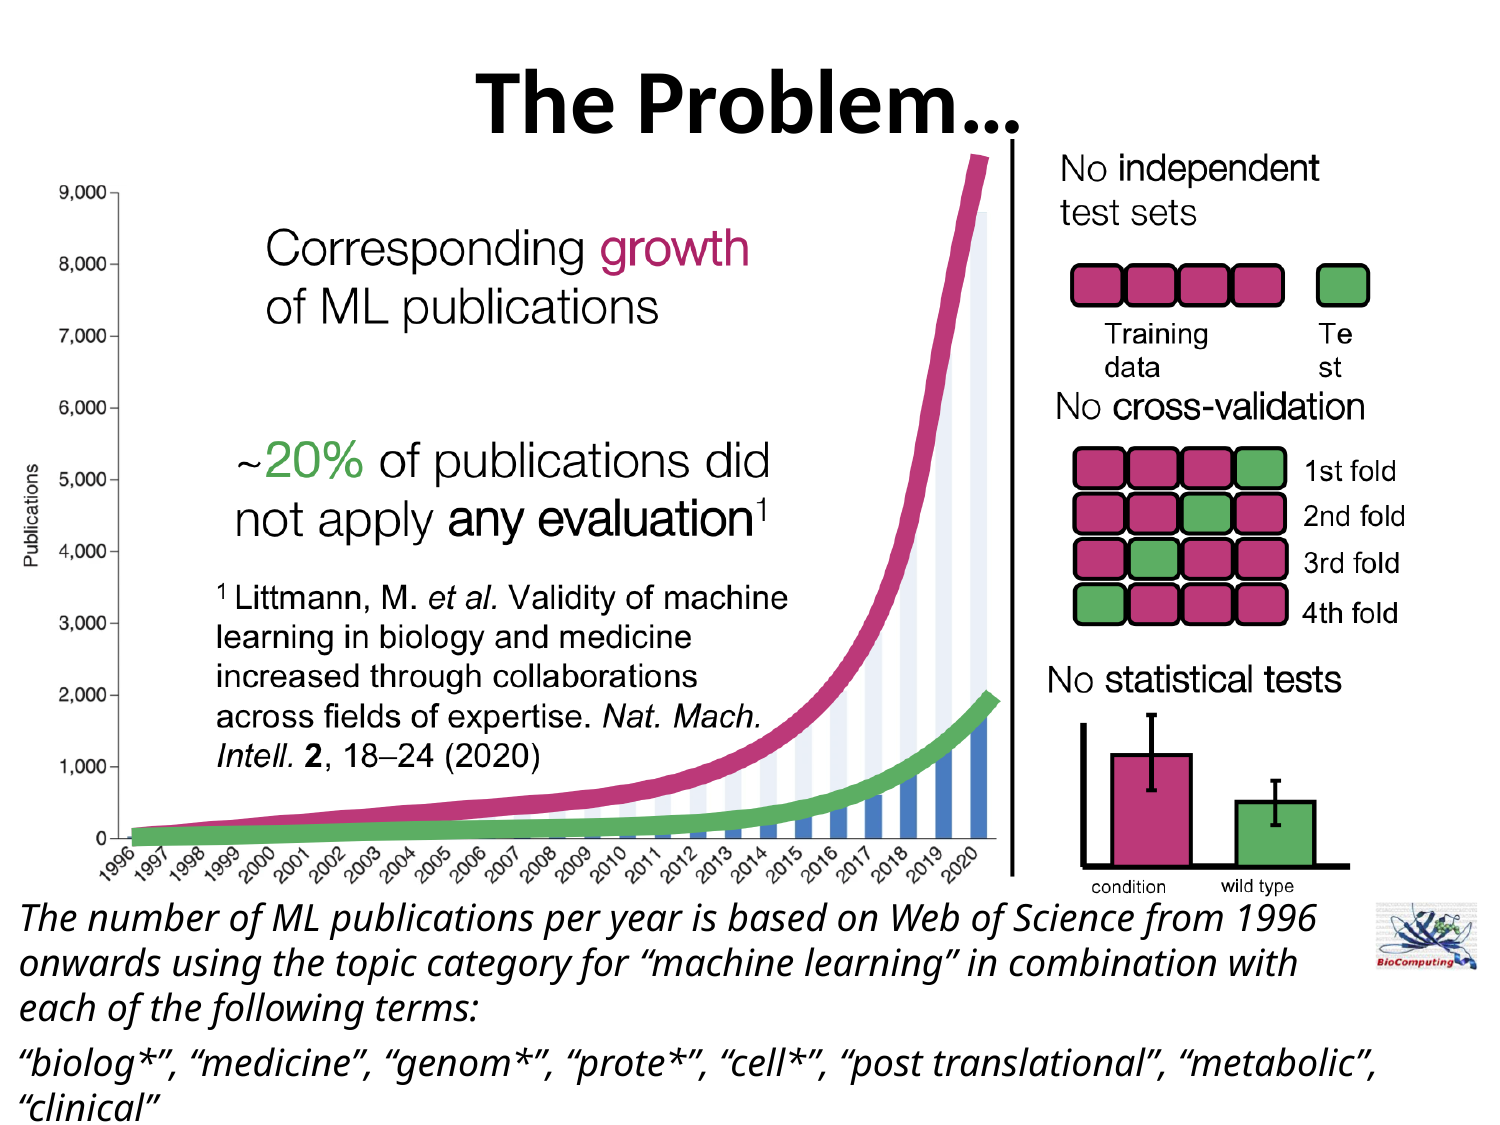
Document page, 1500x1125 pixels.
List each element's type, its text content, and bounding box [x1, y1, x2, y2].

text_box The number of ML publications per year is based on Web of Science from 1996 onwards using the topic category for “machine learning” in combination with each of the following terms: [7, 993, 1393, 1031]
picture [0, 139, 1500, 984]
text_box “biolog*”, “medicine”, “genom*”, “prote*”, “cell*”, “post translational”, “metabolic”, “clinical” [2, 1031, 1500, 1125]
title The Problem… [75, 3, 1425, 138]
